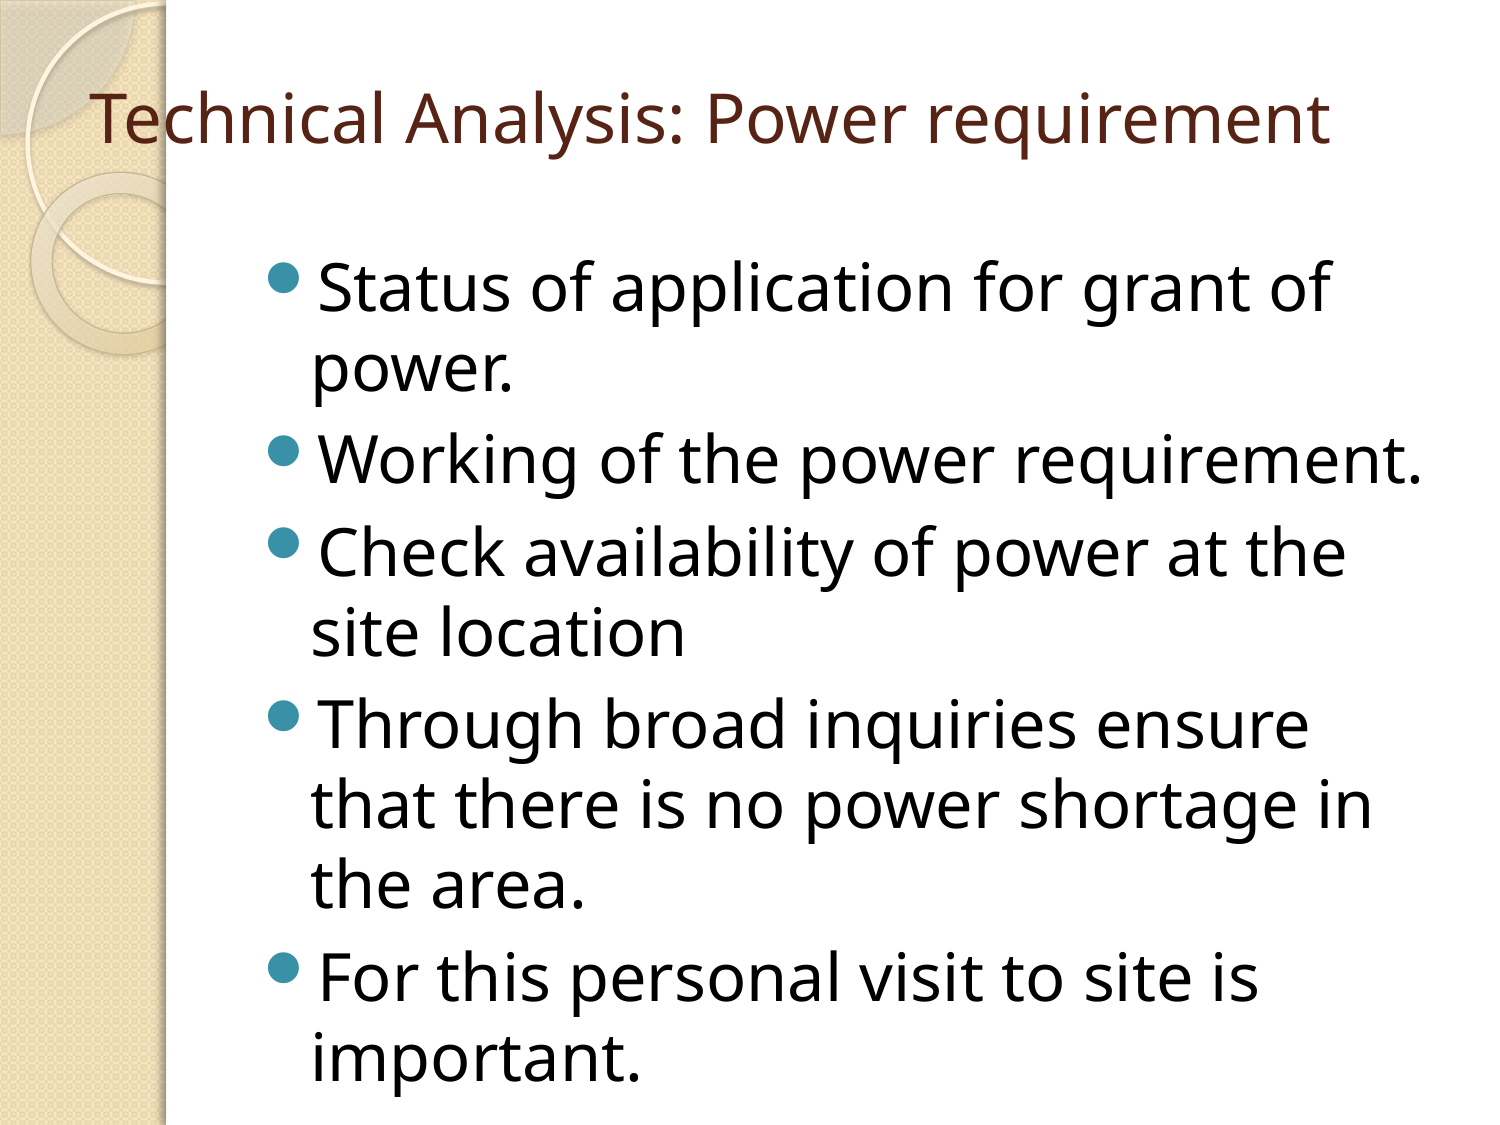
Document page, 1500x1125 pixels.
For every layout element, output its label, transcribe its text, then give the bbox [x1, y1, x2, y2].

title Technical Analysis: Power requirement [75, 45, 1425, 188]
list Status of application for grant of power. Working of the power requirement. Check availability of power at the site location Through broad inquiries ensure that there is no power shortage in the area. For this personal visit to site is important. [235, 237, 1466, 1025]
